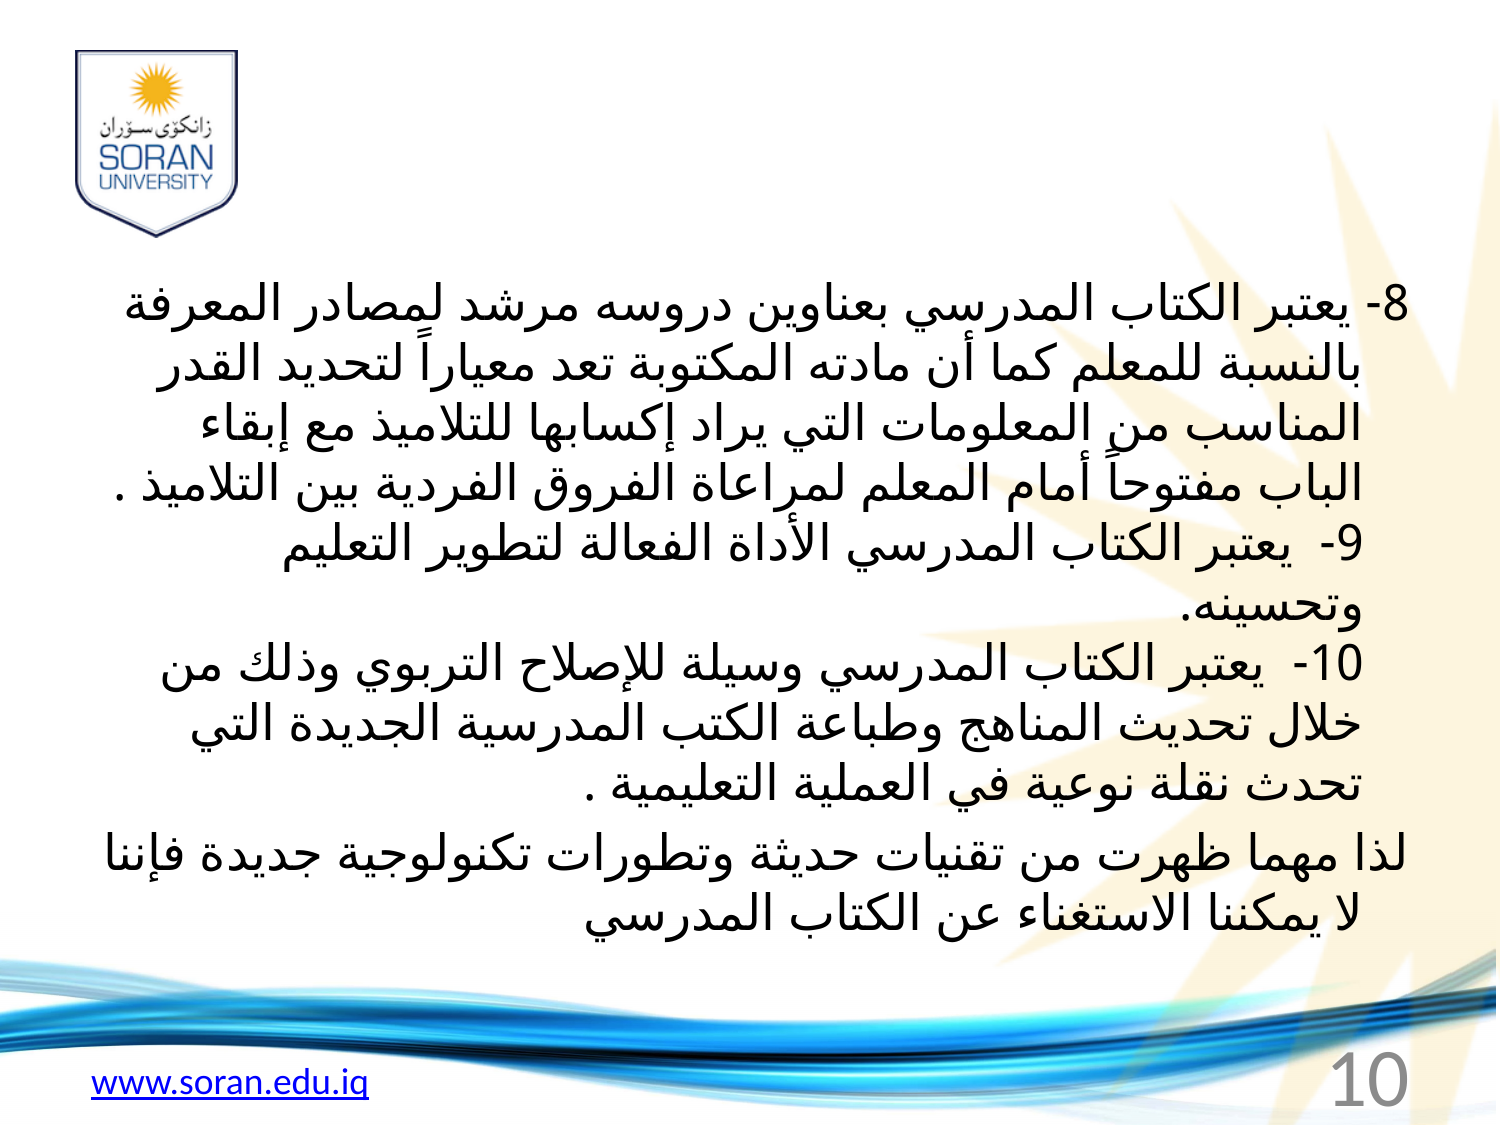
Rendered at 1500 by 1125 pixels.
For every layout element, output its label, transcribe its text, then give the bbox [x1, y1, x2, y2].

picture [75, 50, 238, 238]
list 8- يعتبر الكتاب المدرسي بعناوين دروسه مرشد لمصادر المعرفة بالنسبة للمعلم كما أن مادته المكتوبة تعد معياراً لتحديد القدر المناسب من المعلومات التي يراد إكسابها للتلاميذ مع إبقاء الباب مفتوحاً أمام المعلم لمراعاة الفروق الفردية بين التلاميذ . 9- يعتبر الكتاب المدرسي الأداة الفعالة لتطوير التعليم وتحسينه. 10- يعتبر الكتاب المدرسي وسيلة للإصلاح التربوي وذلك من خلال تحديث المناهج وطباعة الكتب المدرسية الجديدة التي تحدث نقلة نوعية في العملية التعليمية . لذا مهما ظهرت من تقنيات حديثة وتطورات تكنولوجية جديدة فإننا لا يمكننا الاستغناء عن الكتاب المدرسي [75, 262, 1425, 1005]
slide_number 10 [1074, 1042, 1425, 1103]
picture [0, 99, 1500, 1125]
